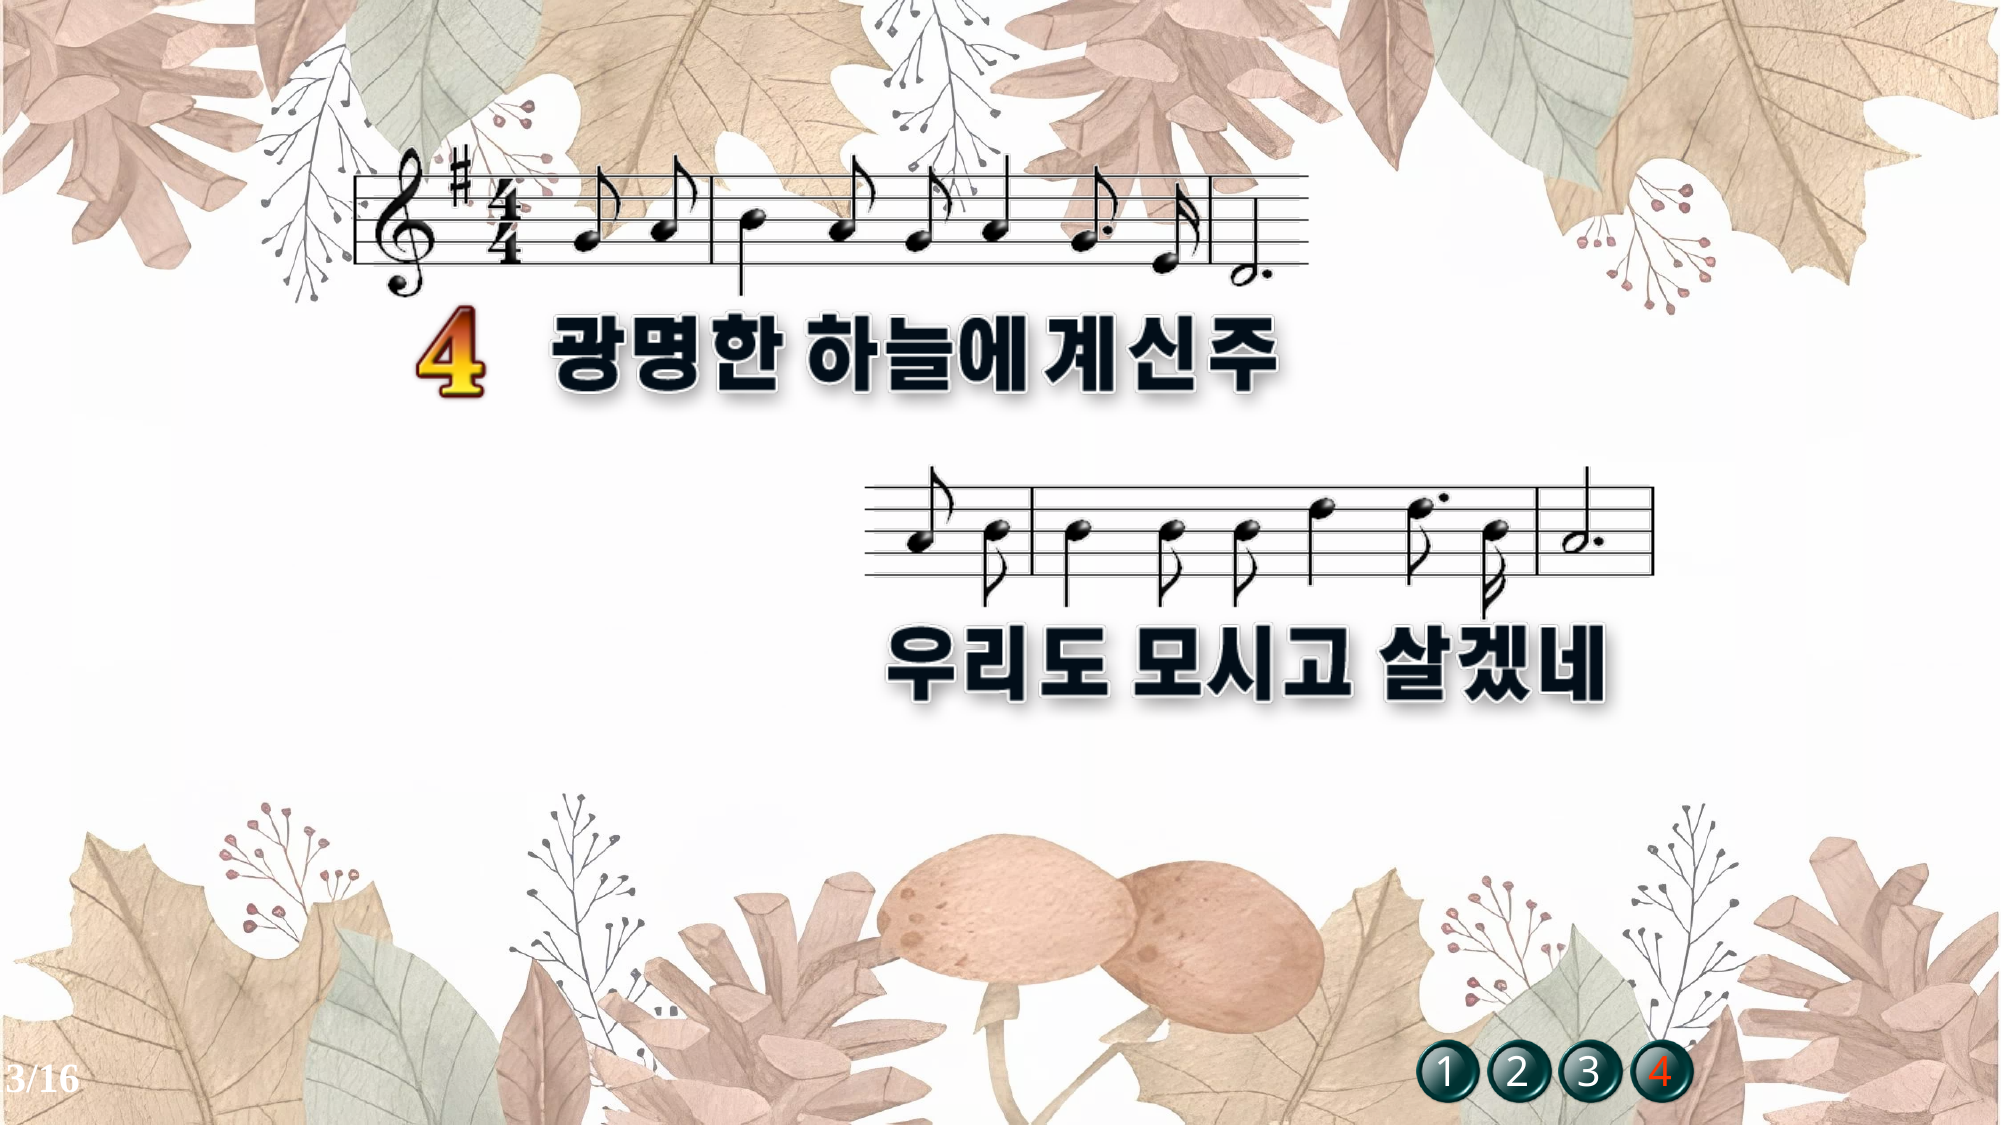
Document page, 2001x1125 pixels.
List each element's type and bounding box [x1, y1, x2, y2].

text_box [1413, 1035, 1484, 1106]
text_box [1627, 1035, 1697, 1106]
text_box [1484, 1035, 1555, 1106]
picture [0, 0, 2001, 1125]
text_box [1555, 1035, 1626, 1106]
